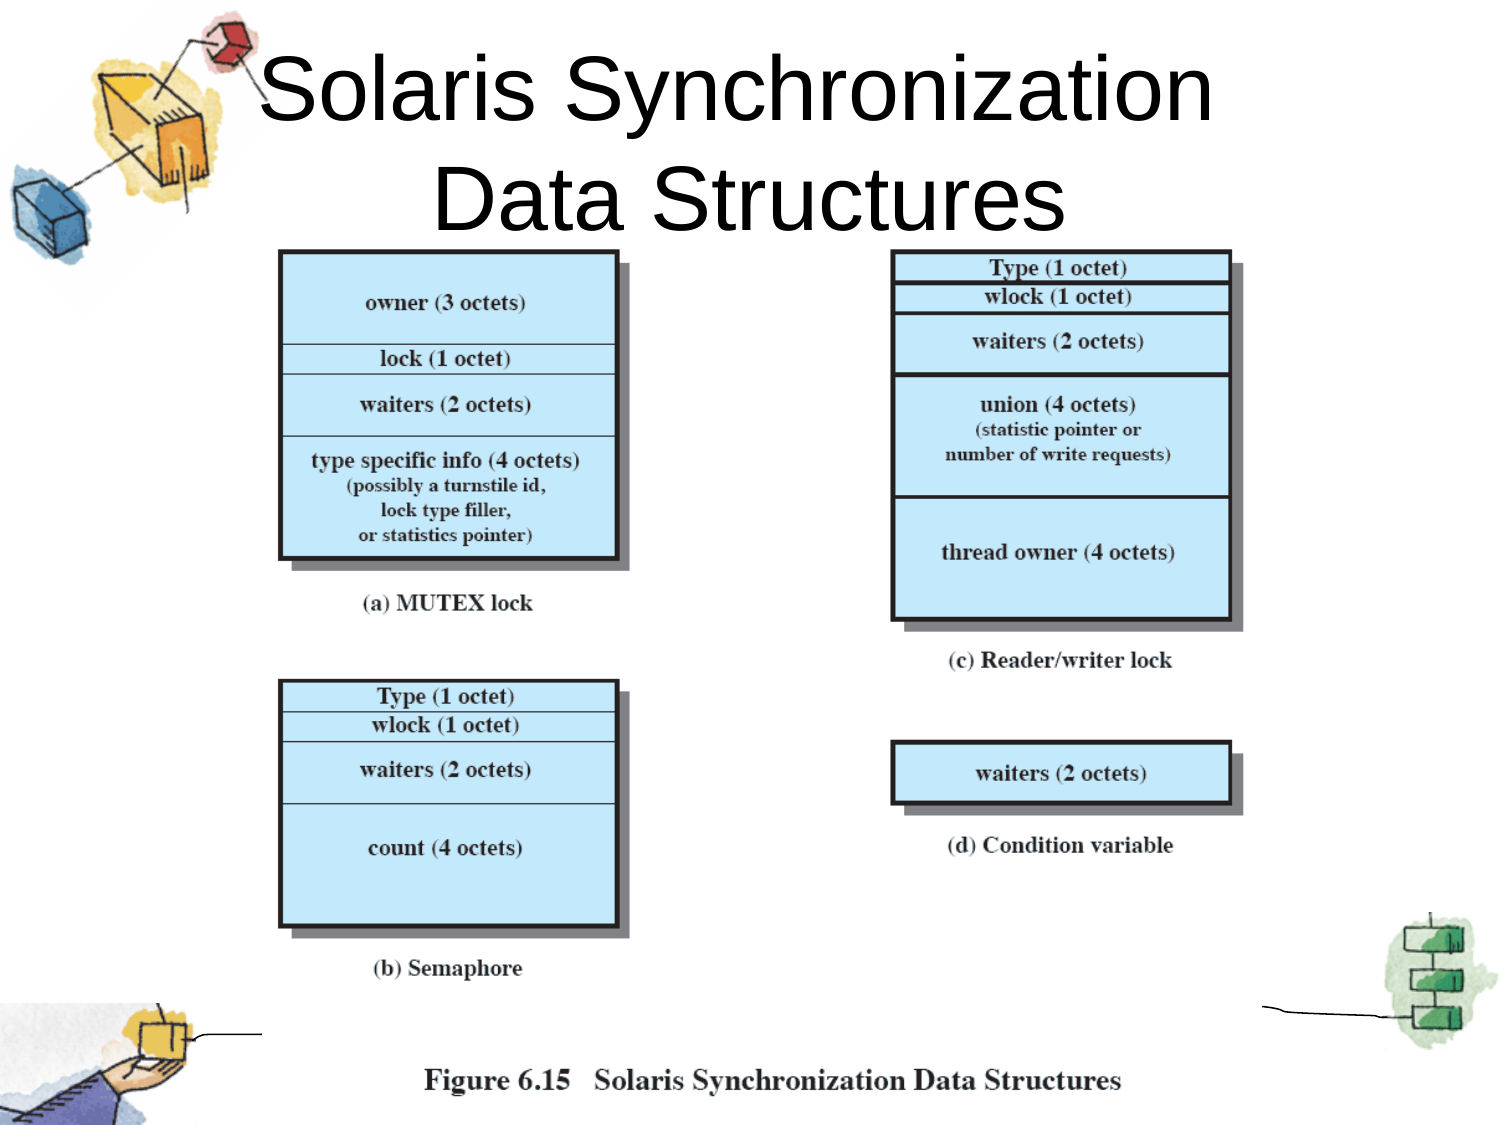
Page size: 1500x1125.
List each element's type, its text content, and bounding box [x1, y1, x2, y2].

picture [0, 85, 167, 316]
title Solaris Synchronization Data Structures [74, 44, 1426, 233]
picture [0, 1003, 196, 1125]
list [262, 232, 1262, 1101]
picture [1382, 912, 1500, 1050]
picture [114, 0, 274, 44]
